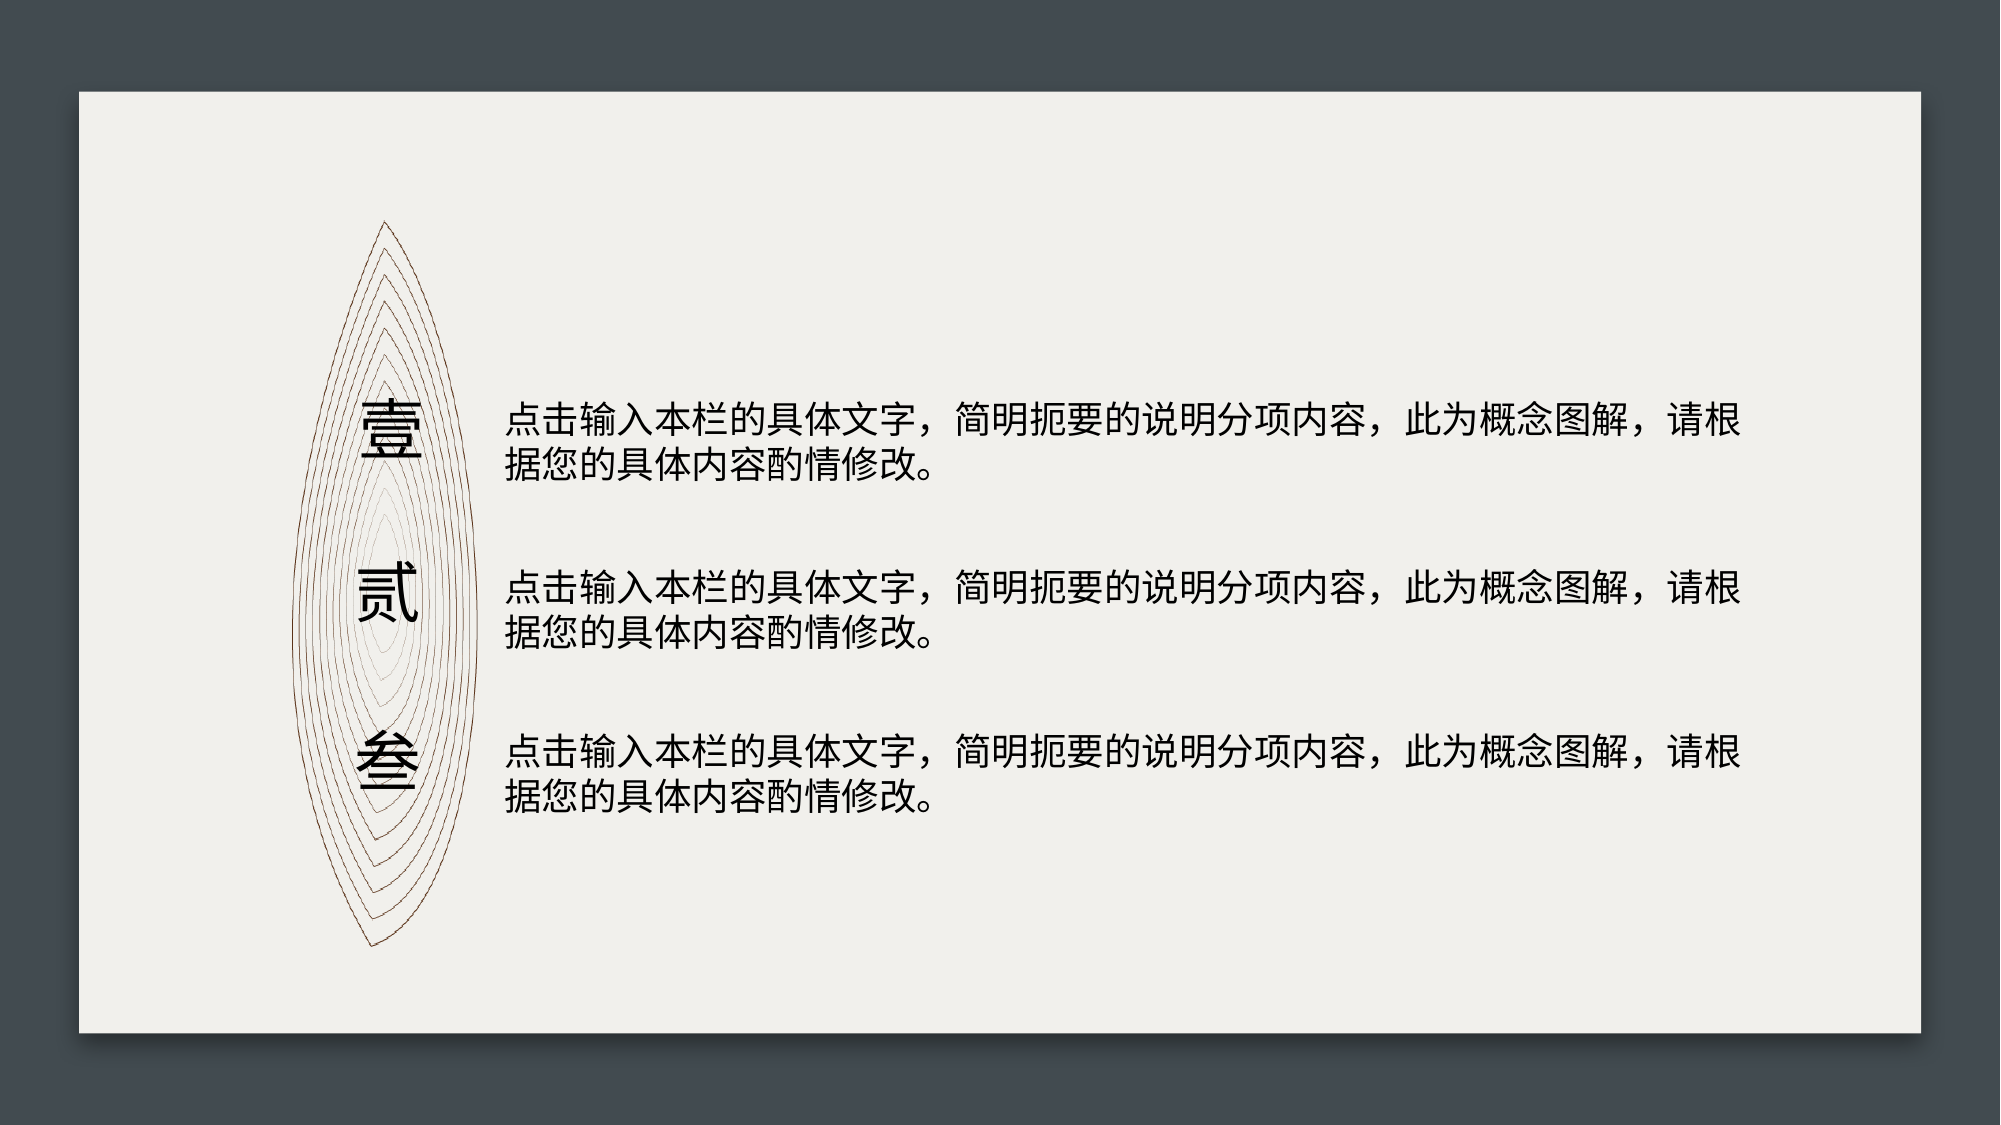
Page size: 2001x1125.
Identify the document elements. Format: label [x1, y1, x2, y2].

text_box [343, 380, 1765, 495]
text_box [79, 91, 1922, 1034]
text_box [339, 712, 1764, 827]
text_box [0, 0, 2000, 1125]
text_box [339, 543, 1764, 663]
picture [249, 166, 492, 1013]
